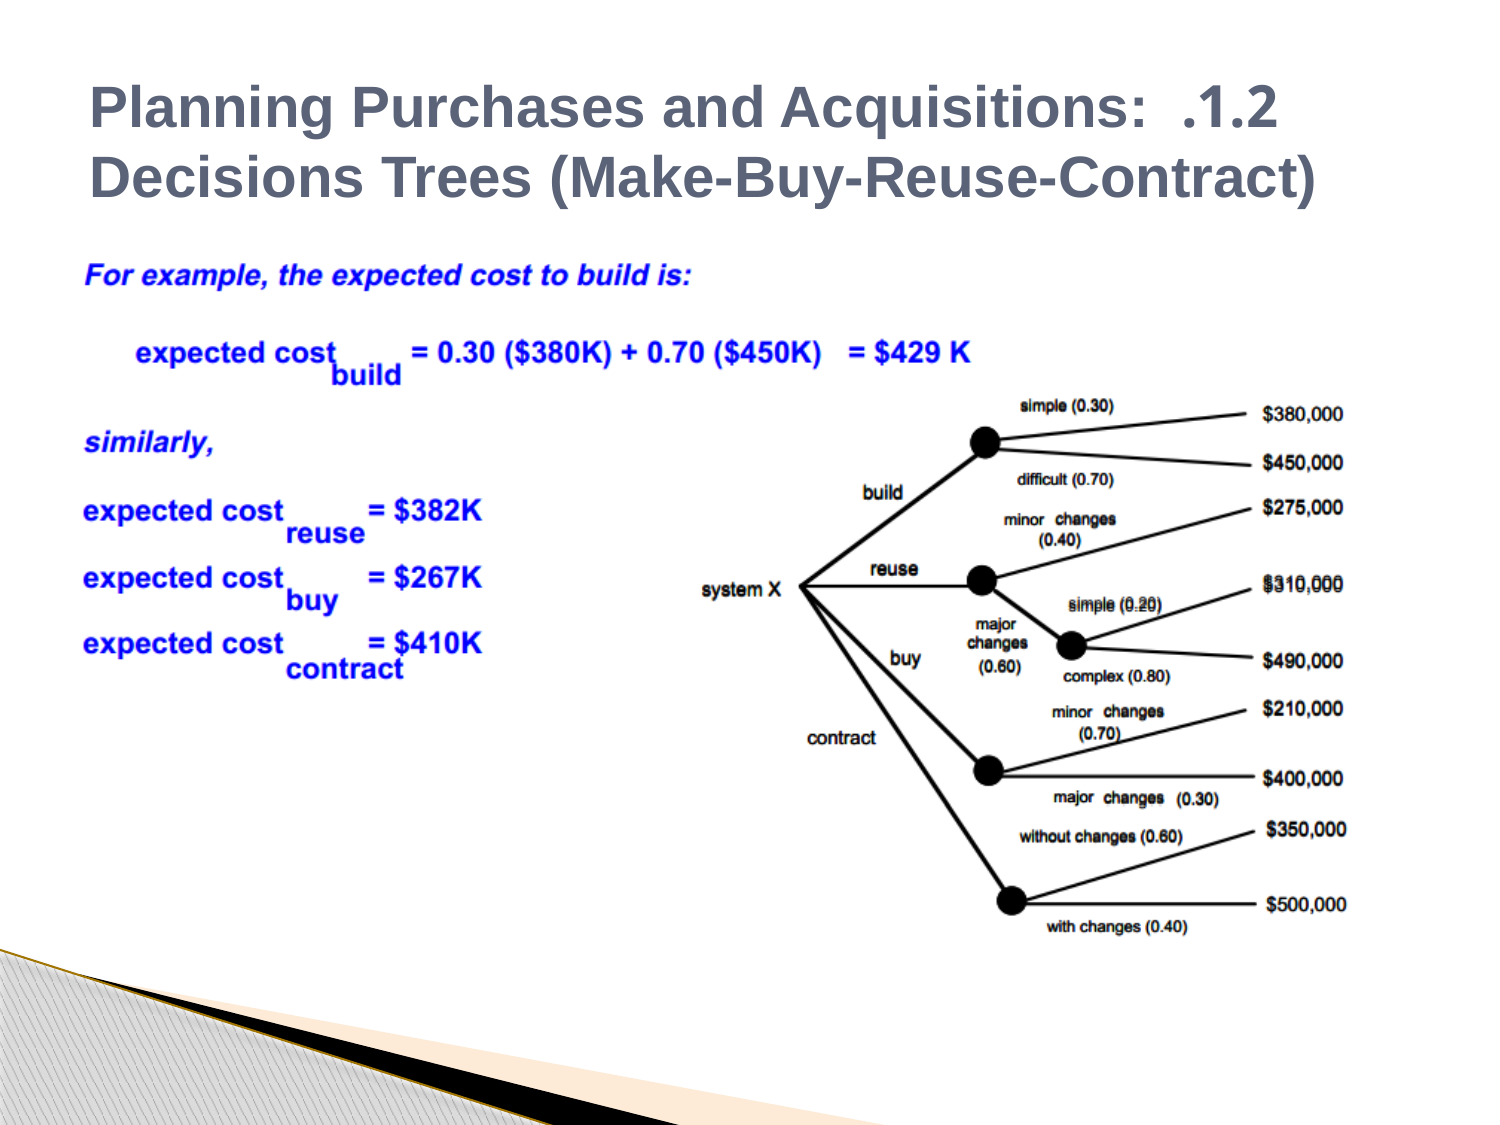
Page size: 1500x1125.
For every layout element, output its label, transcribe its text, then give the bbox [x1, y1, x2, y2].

title 1.2. Planning Purchases and Acquisitions: Decisions Trees (Make-Buy-Reuse-Contract) [75, 45, 1425, 233]
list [74, 263, 1426, 965]
